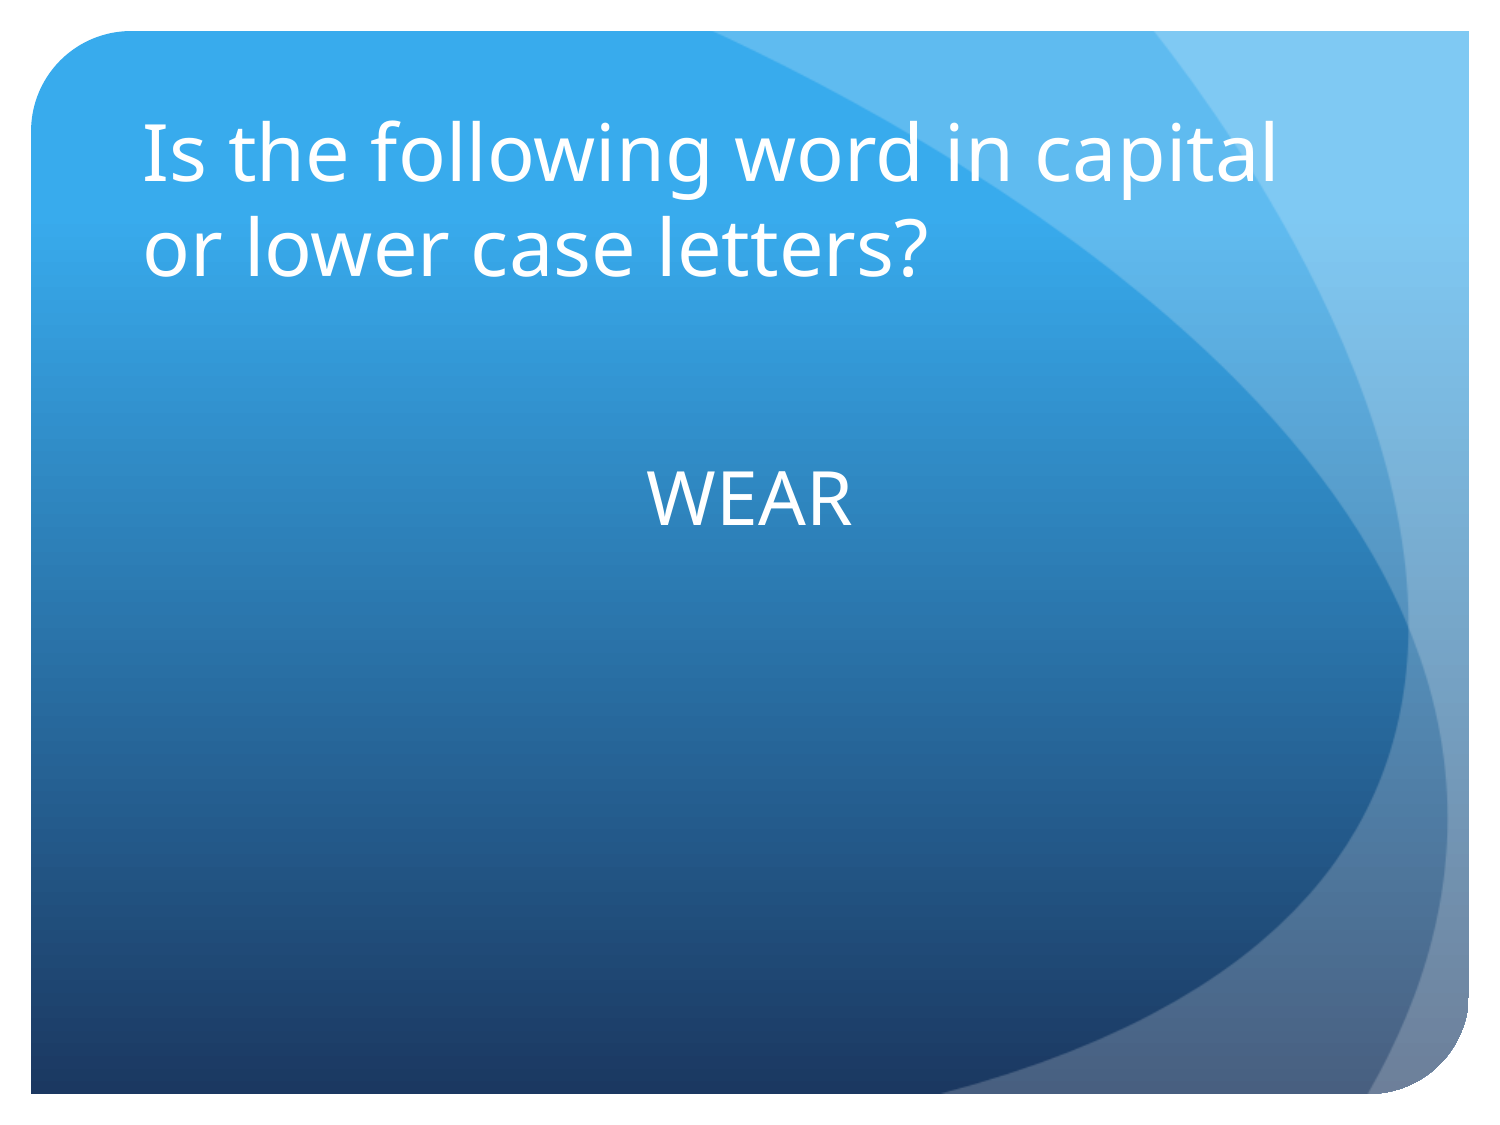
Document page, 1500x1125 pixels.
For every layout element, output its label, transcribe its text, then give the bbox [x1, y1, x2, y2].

title Is the following word in capital or lower case letters? [127, 62, 1372, 300]
list WEAR [127, 346, 1372, 991]
picture [24, 30, 1473, 1094]
